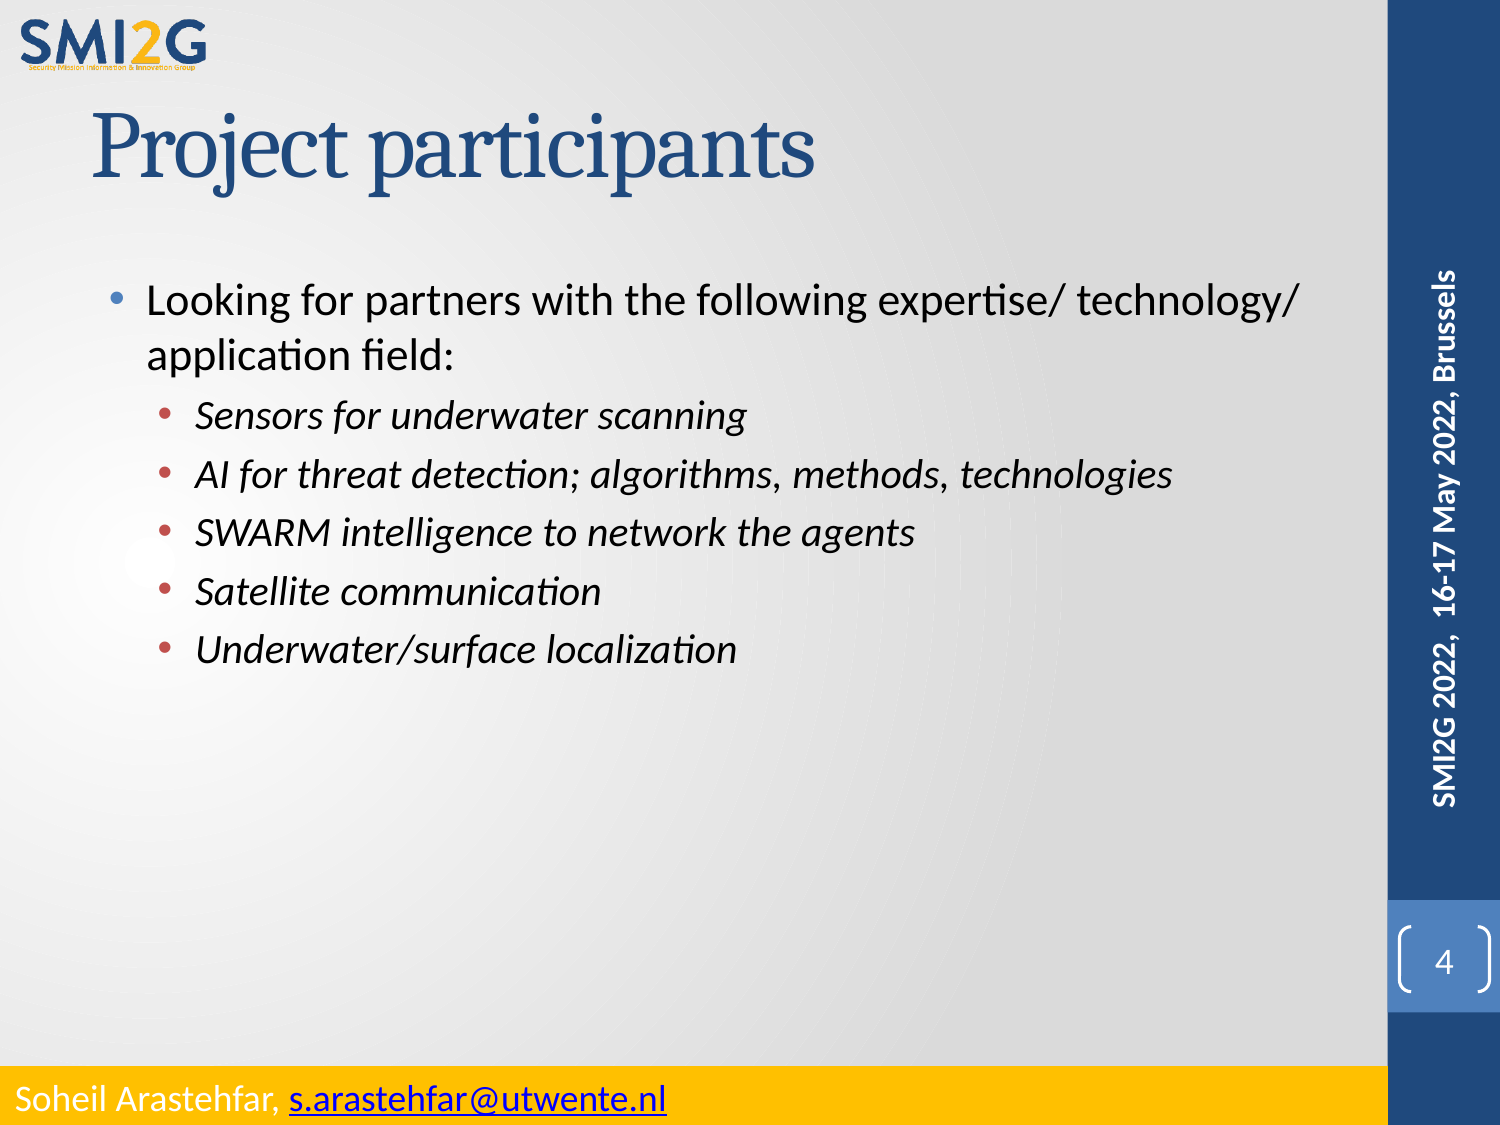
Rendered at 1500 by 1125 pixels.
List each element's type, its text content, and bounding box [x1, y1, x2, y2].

footer SMI2G 2022, 16-17 May 2022, Brussels [1411, 255, 1472, 901]
slide_number 4 [1397, 925, 1492, 994]
picture [17, 13, 209, 77]
title Project participants [75, 45, 1325, 233]
text_box Soheil Arastehfar, s.arastehfar@utwente.nl [0, 1066, 1388, 1125]
list Looking for partners with the following expertise/ technology/ application field: Sensors for underwater scanning AI for threat detection; algorithms, methods, technologies SWARM intelligence to network the agents Satellite communication Underwater/surface localization [75, 262, 1325, 1050]
